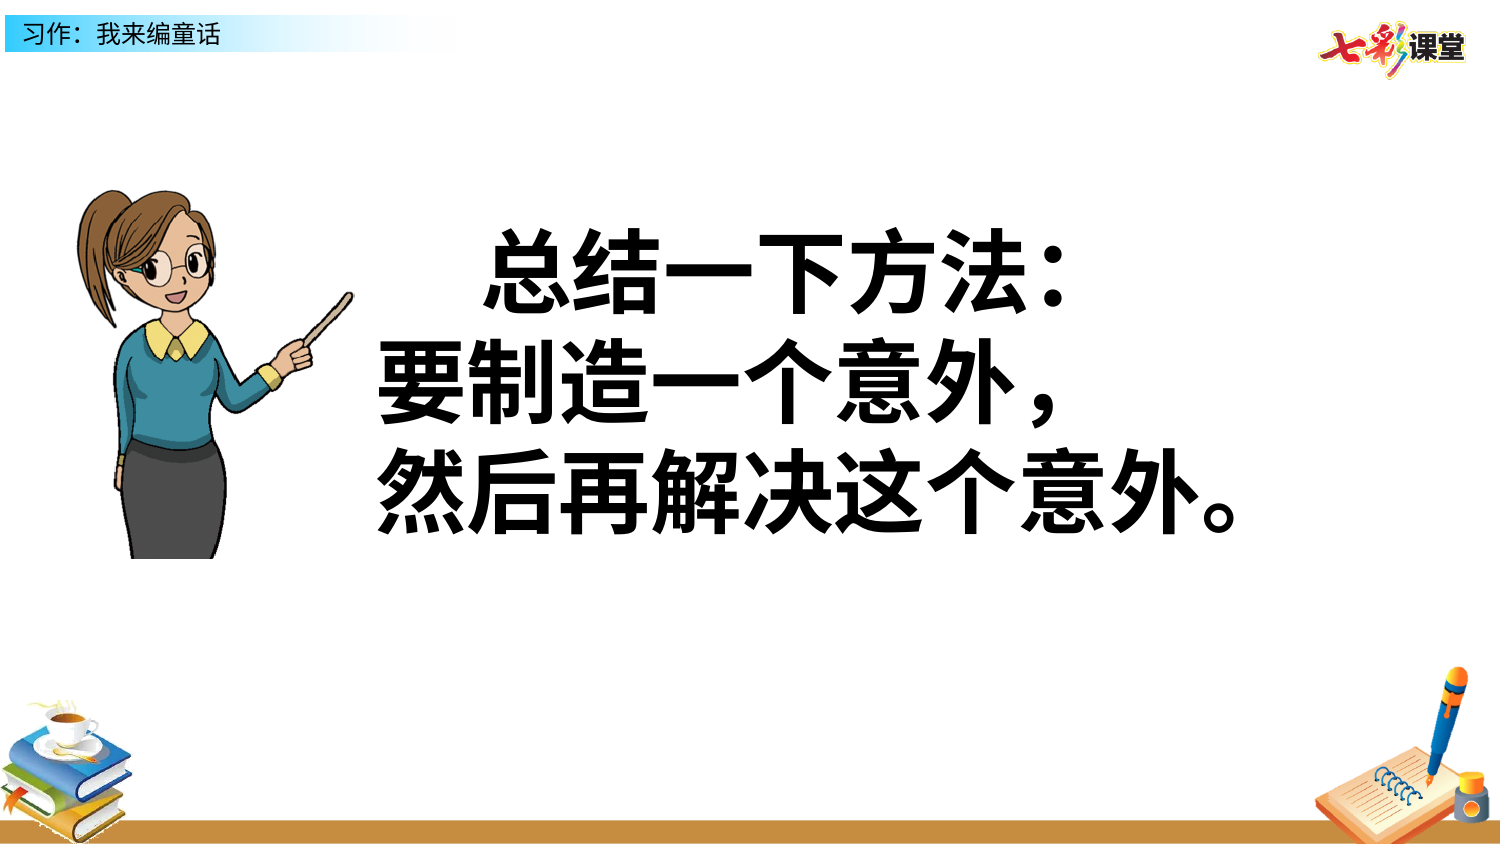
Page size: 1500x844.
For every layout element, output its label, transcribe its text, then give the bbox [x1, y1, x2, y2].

picture [1303, 652, 1500, 844]
text_box 王子拿着玫瑰花娶回了公主 [359, 240, 1453, 523]
picture [1316, 20, 1468, 80]
text_box 围绕主题编写故事。 小说开头要交代角色、时间、地点等。 角色语言要个性化，符合物性。 对比手法能突出主题，丰富文章。 [359, 237, 1456, 526]
text_box 总结一下方法： 要制造一个意外， 然后再解决这个意外。 [359, 246, 1448, 518]
picture [0, 700, 146, 844]
picture [75, 189, 355, 559]
